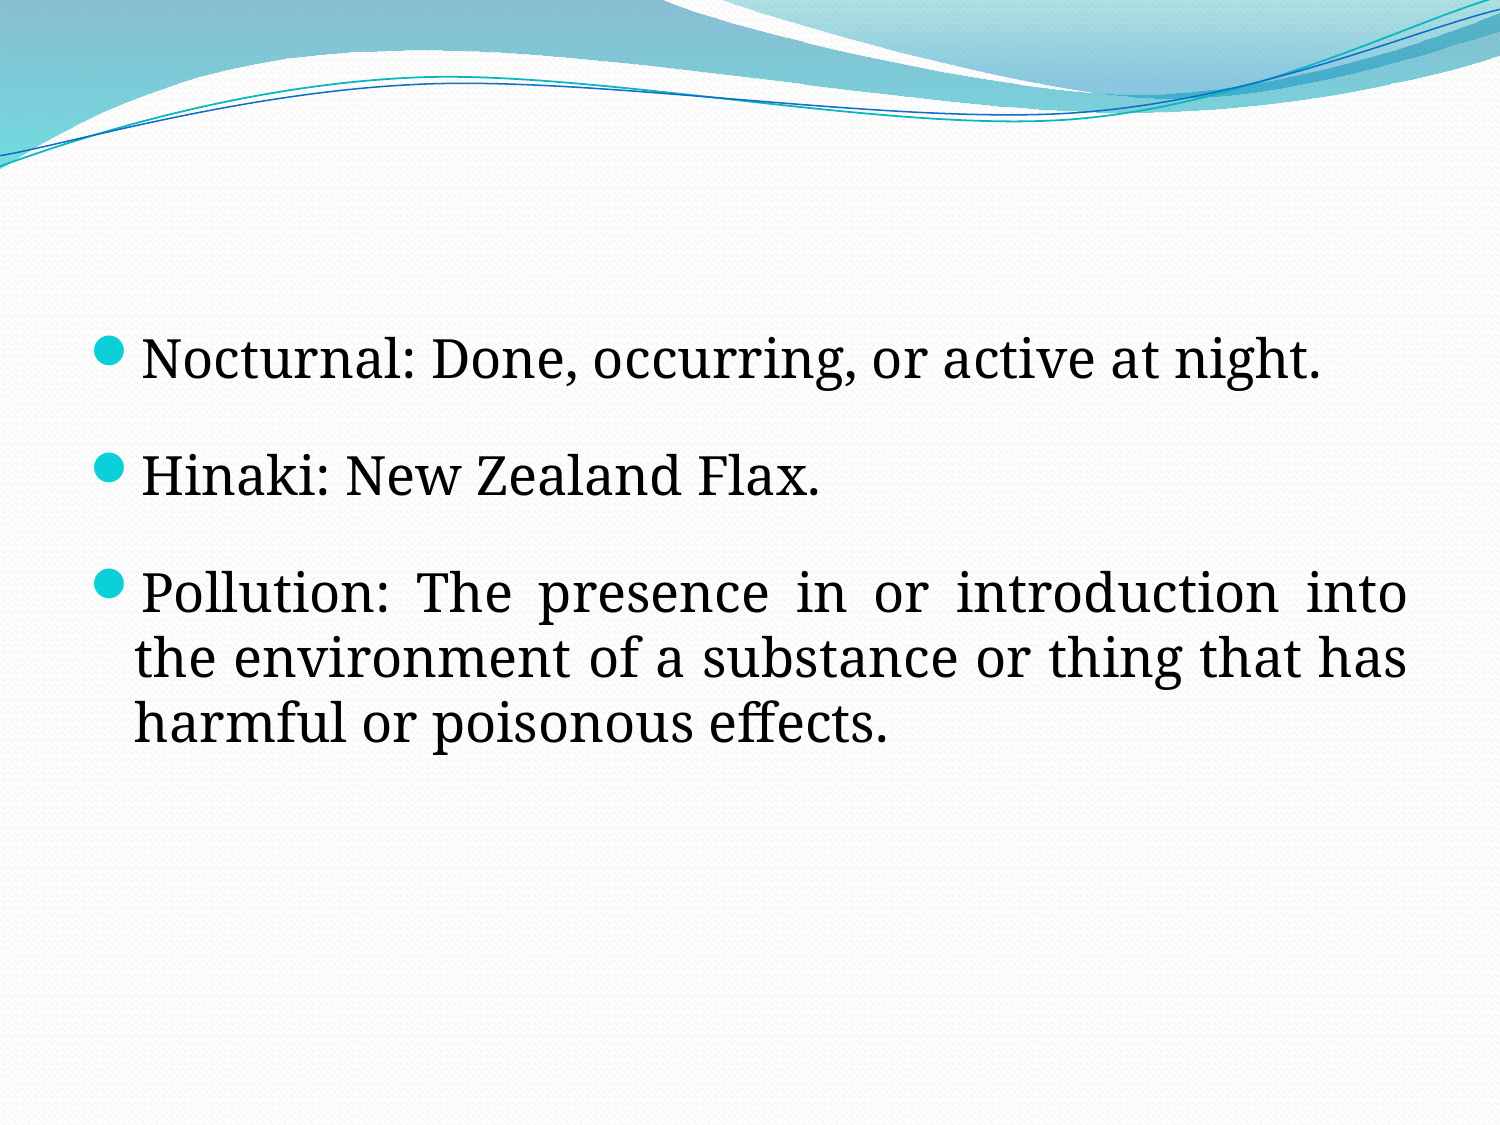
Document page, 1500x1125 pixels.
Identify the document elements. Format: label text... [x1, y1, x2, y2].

list Nocturnal: Done, occurring, or active at night. Hinaki: New Zealand Flax. Pollution: The presence in or introduction into the environment of a substance or thing that has harmful or poisonous effects. [75, 317, 1425, 1038]
